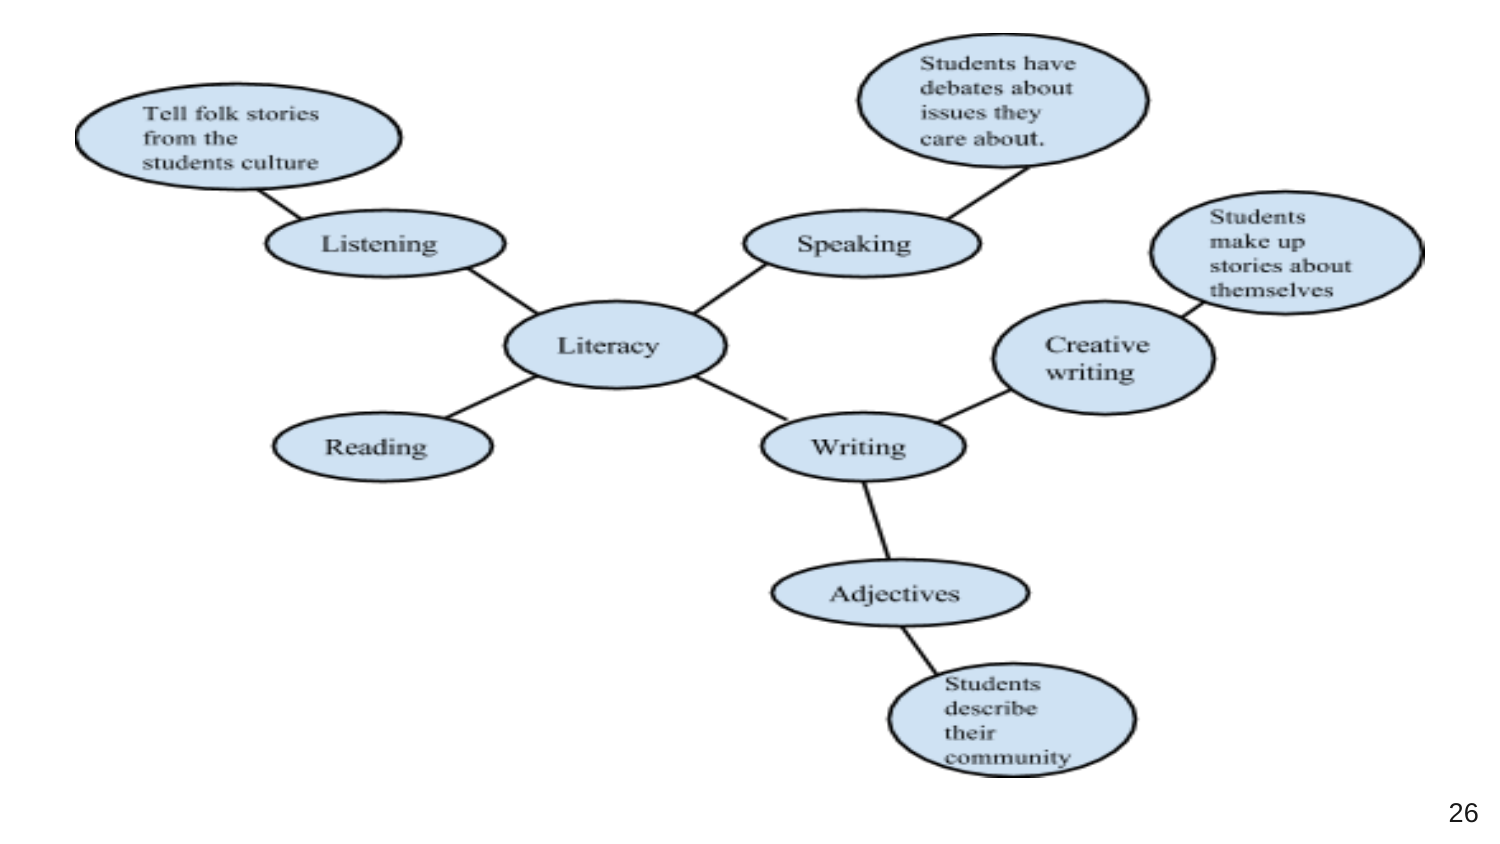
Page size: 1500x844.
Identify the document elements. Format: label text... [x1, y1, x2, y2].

picture [74, 33, 1426, 778]
slide_number 26 [1403, 779, 1494, 844]
